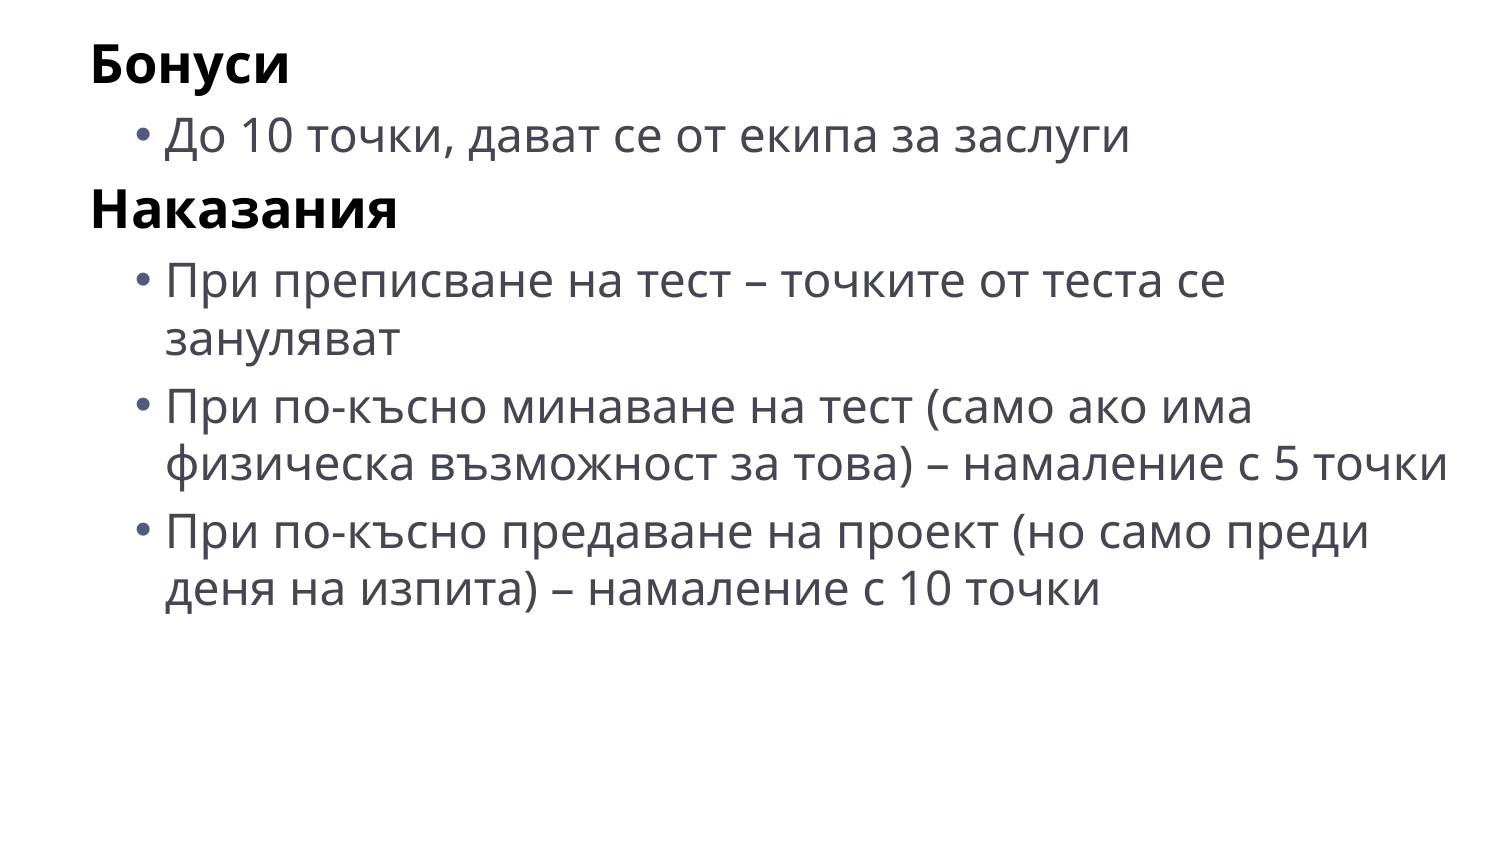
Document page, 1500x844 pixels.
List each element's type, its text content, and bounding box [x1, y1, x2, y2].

list Бонуси До 10 точки, дават се от екипа за заслуги Наказания При преписване на тест – точките от теста се зануляват При по-късно минаване на тест (само ако има физическа възможност за това) – намаление с 5 точки При по-късно предаване на проект (но само преди деня на изпита) – намаление с 10 точки [75, 21, 1475, 835]
